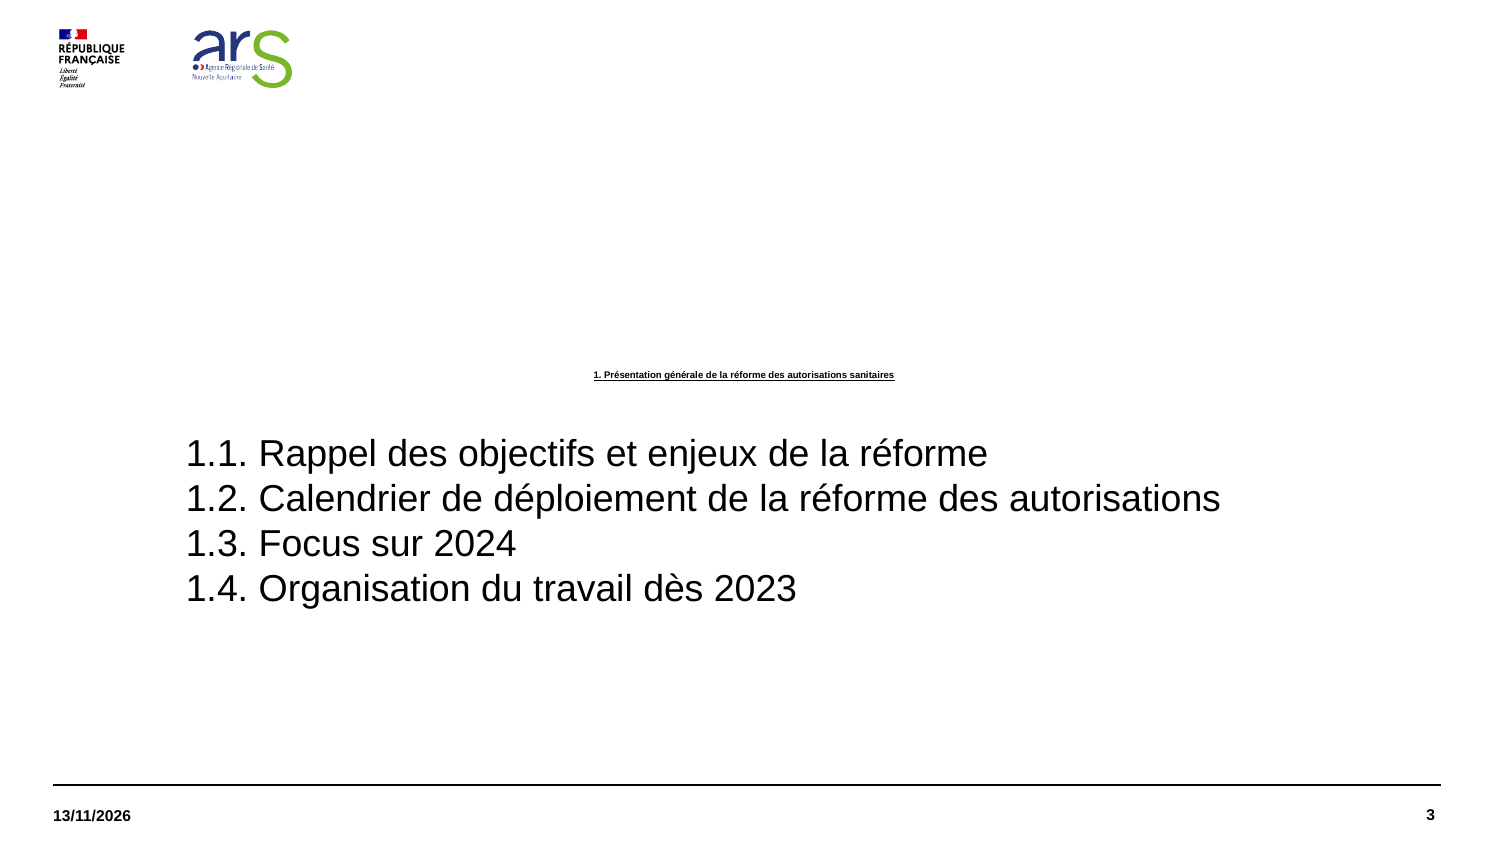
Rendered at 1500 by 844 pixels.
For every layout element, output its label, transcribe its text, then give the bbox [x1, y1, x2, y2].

slide_number 3 [1213, 784, 1436, 844]
text_box 1.1. Rappel des objectifs et enjeux de la réforme 1.2. Calendrier de déploiement de la réforme des autorisations 1.3. Focus sur 2024 1.4. Organisation du travail dès 2023 [171, 421, 1294, 617]
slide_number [53, 787, 252, 844]
picture [192, 30, 292, 88]
title 1. Présentation générale de la réforme des autorisations sanitaires [53, 362, 1436, 452]
picture [47, 17, 136, 107]
